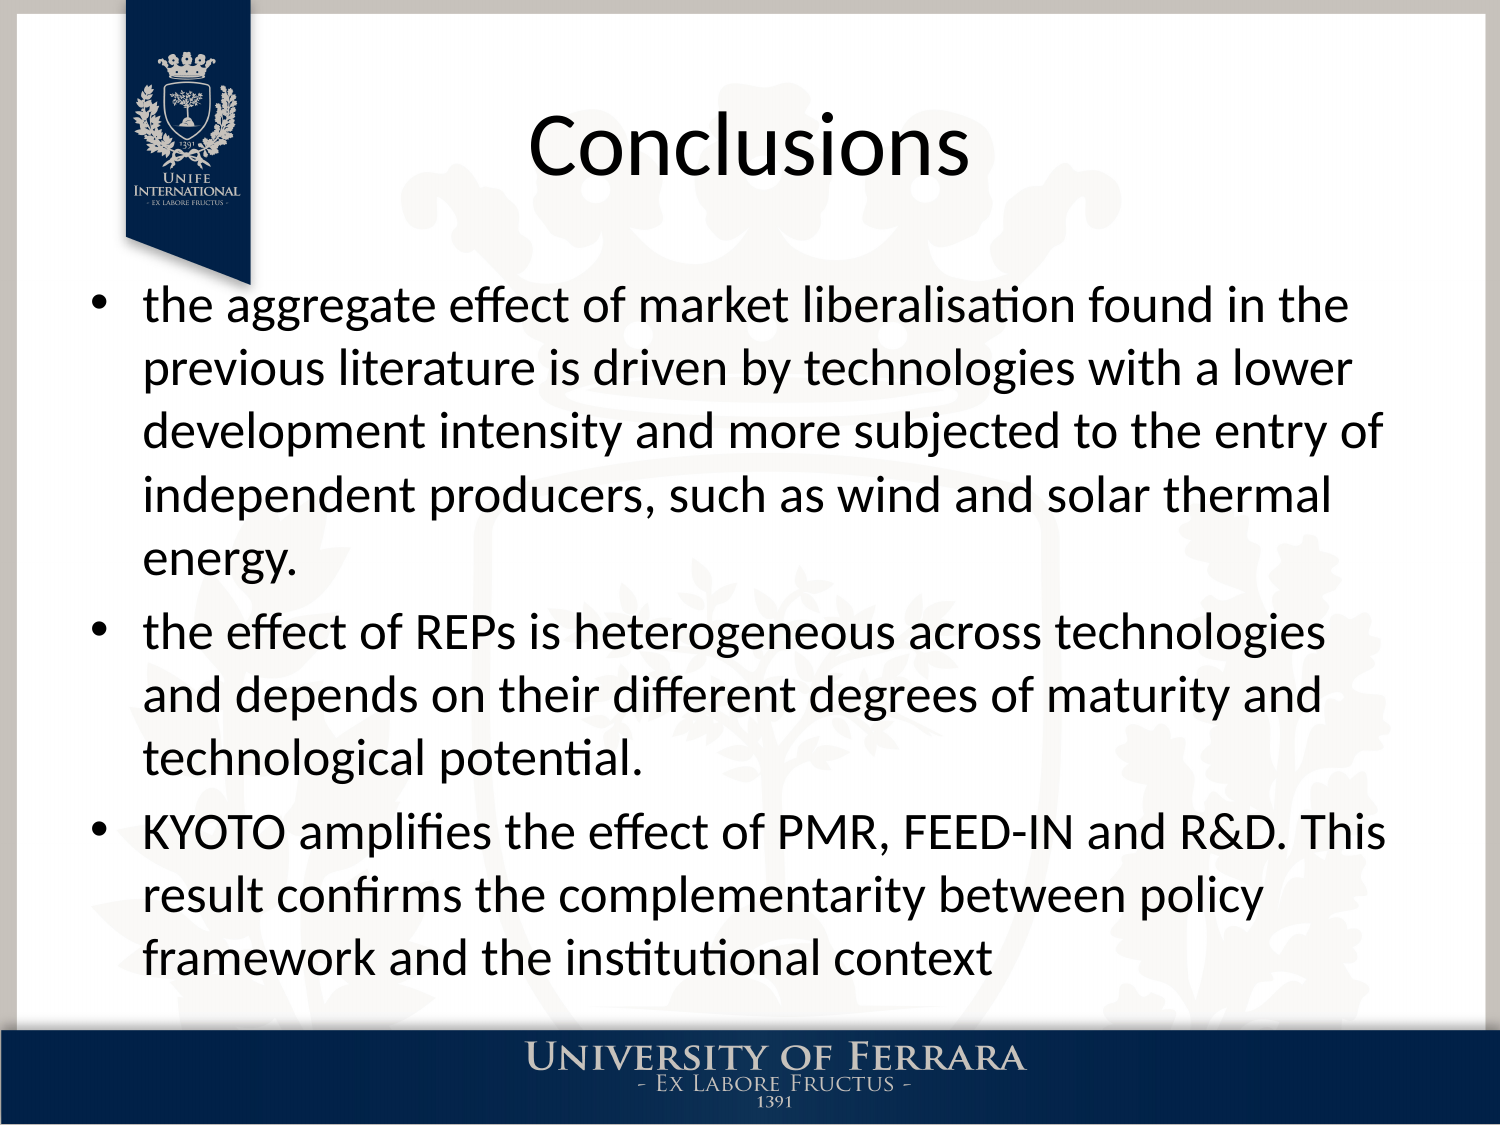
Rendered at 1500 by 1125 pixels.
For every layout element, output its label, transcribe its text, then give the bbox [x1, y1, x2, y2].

list the aggregate effect of market liberalisation found in the previous literature is driven by technologies with a lower development intensity and more subjected to the entry of independent producers, such as wind and solar thermal energy. the effect of REPs is heterogeneous across technologies and depends on their different degrees of maturity and technological potential. KYOTO amplifies the effect of PMR, FEED-IN and R&D. This result confirms the complementarity between policy framework and the institutional context [75, 262, 1425, 1005]
picture [0, 0, 1500, 1125]
title Conclusions [75, 45, 1425, 233]
